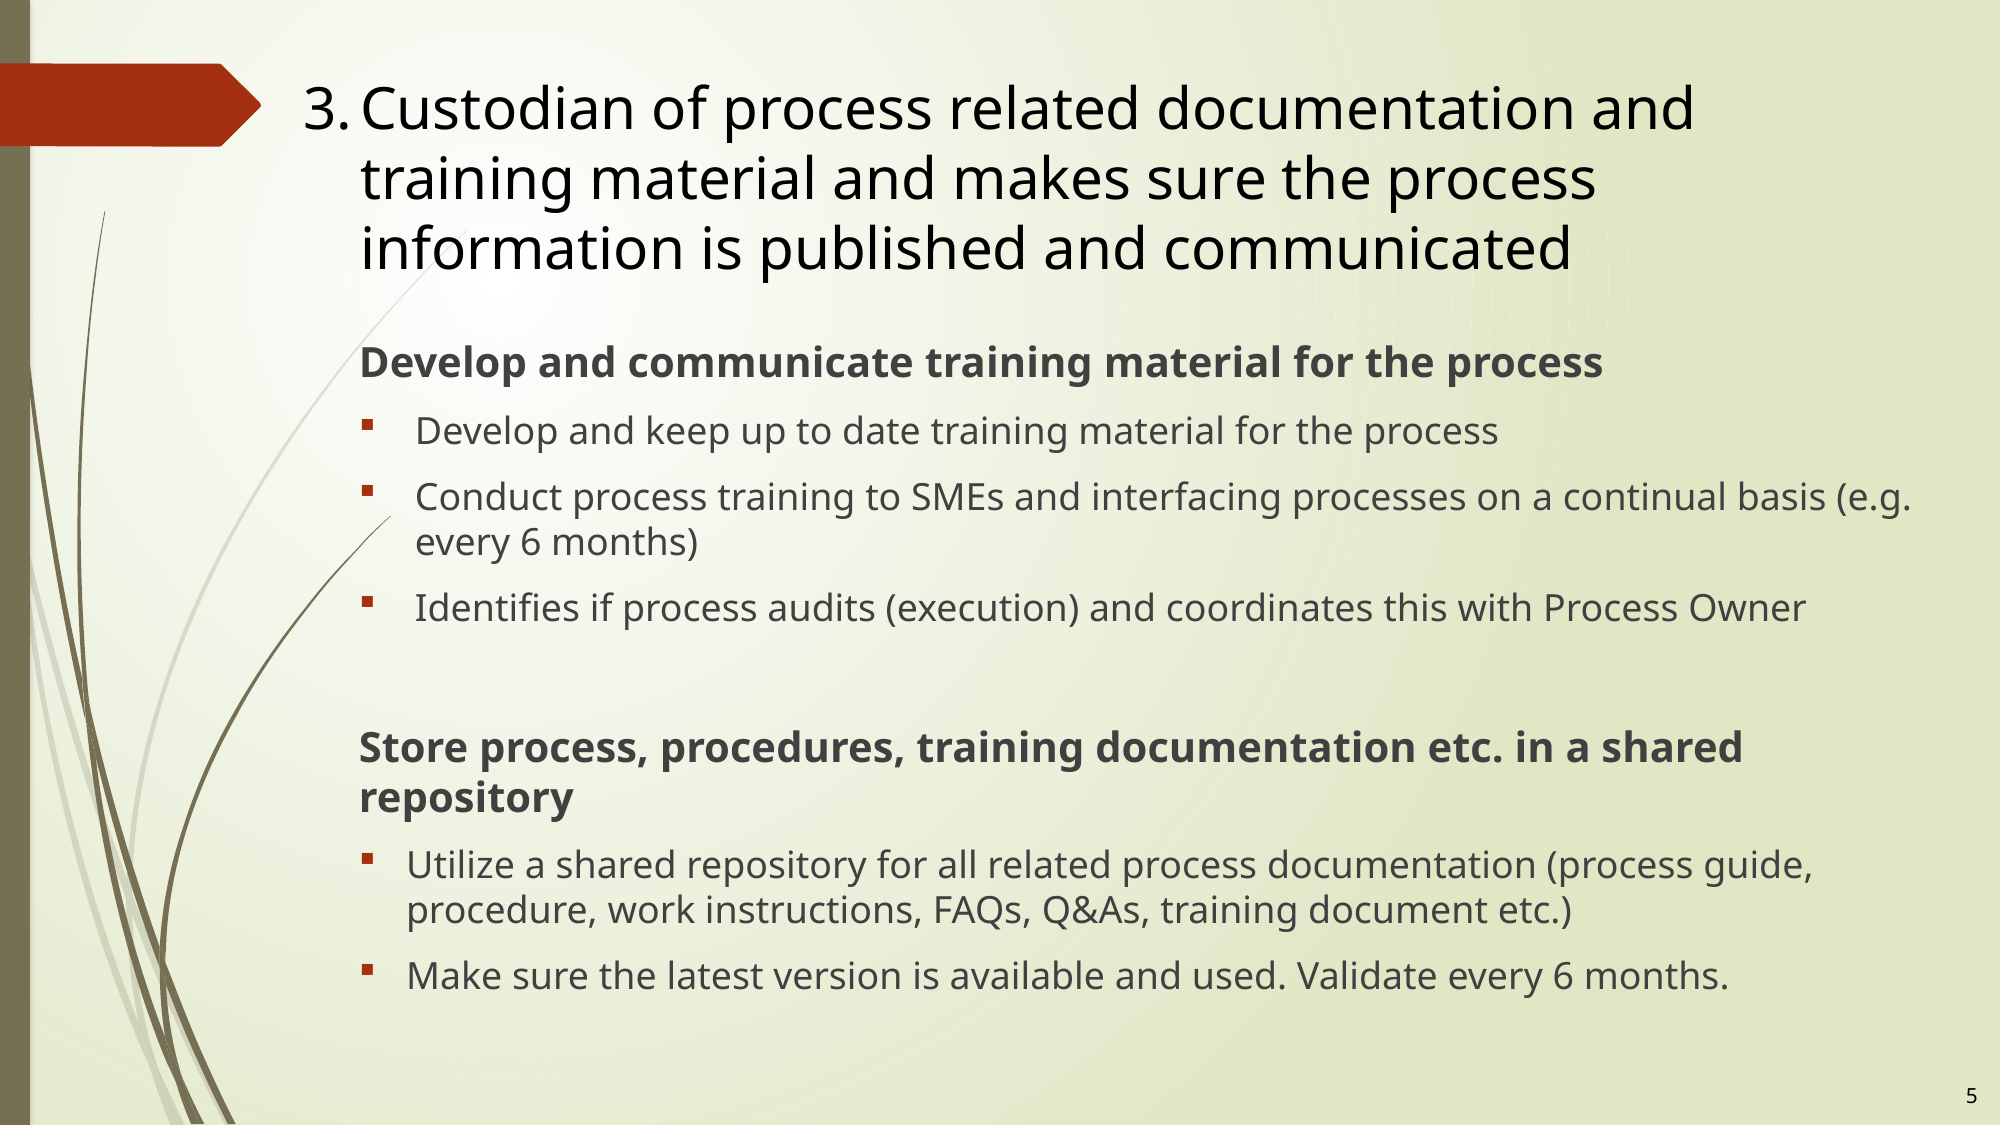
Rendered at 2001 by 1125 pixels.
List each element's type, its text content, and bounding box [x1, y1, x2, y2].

list Develop and communicate training material for the process Develop and keep up to date training material for the process Conduct process training to SMEs and interfacing processes on a continual basis (e.g. every 6 months) Identifies if process audits (execution) and coordinates this with Process Owner Store process, procedures, training documentation etc. in a shared repository Utilize a shared repository for all related process documentation (process guide, procedure, work instructions, FAQs, Q&As, training document etc.) Make sure the latest version is available and used. Validate every 6 months. [288, 328, 1960, 1102]
text_box 5 [1942, 1074, 1993, 1111]
title Custodian of process related documentation and training material and makes sure the process information is published and communicated [288, 63, 1928, 177]
